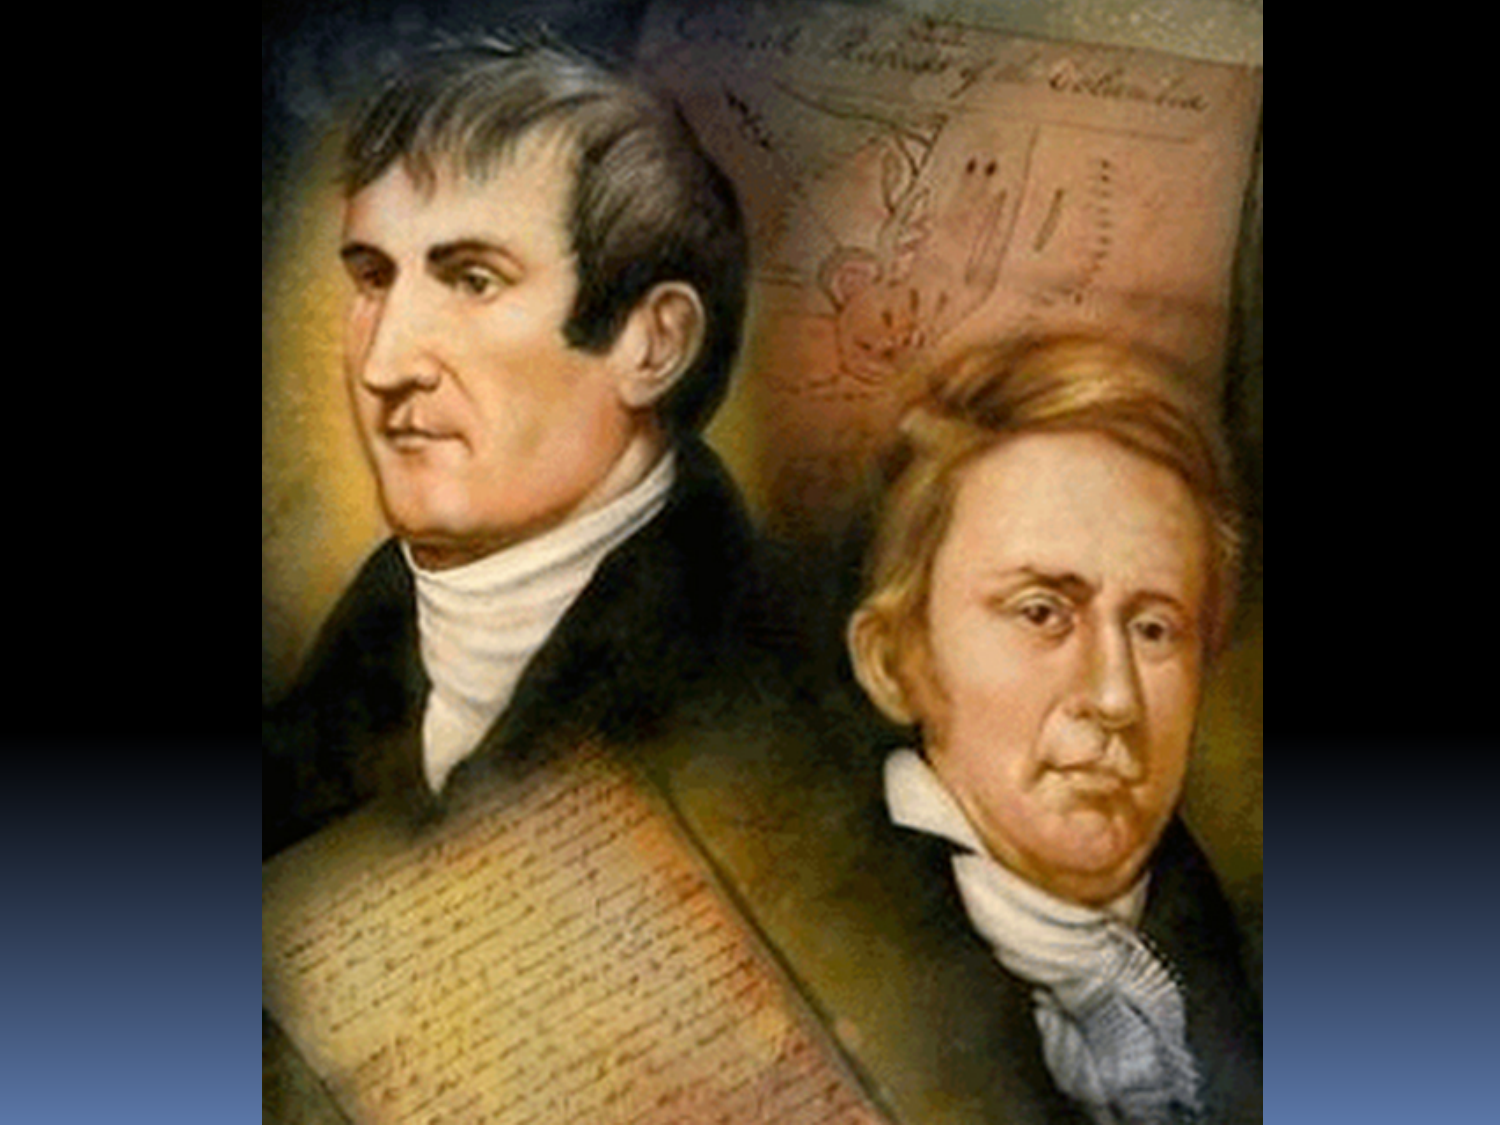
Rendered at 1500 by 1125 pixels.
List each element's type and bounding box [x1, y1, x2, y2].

picture [262, 0, 1264, 1125]
